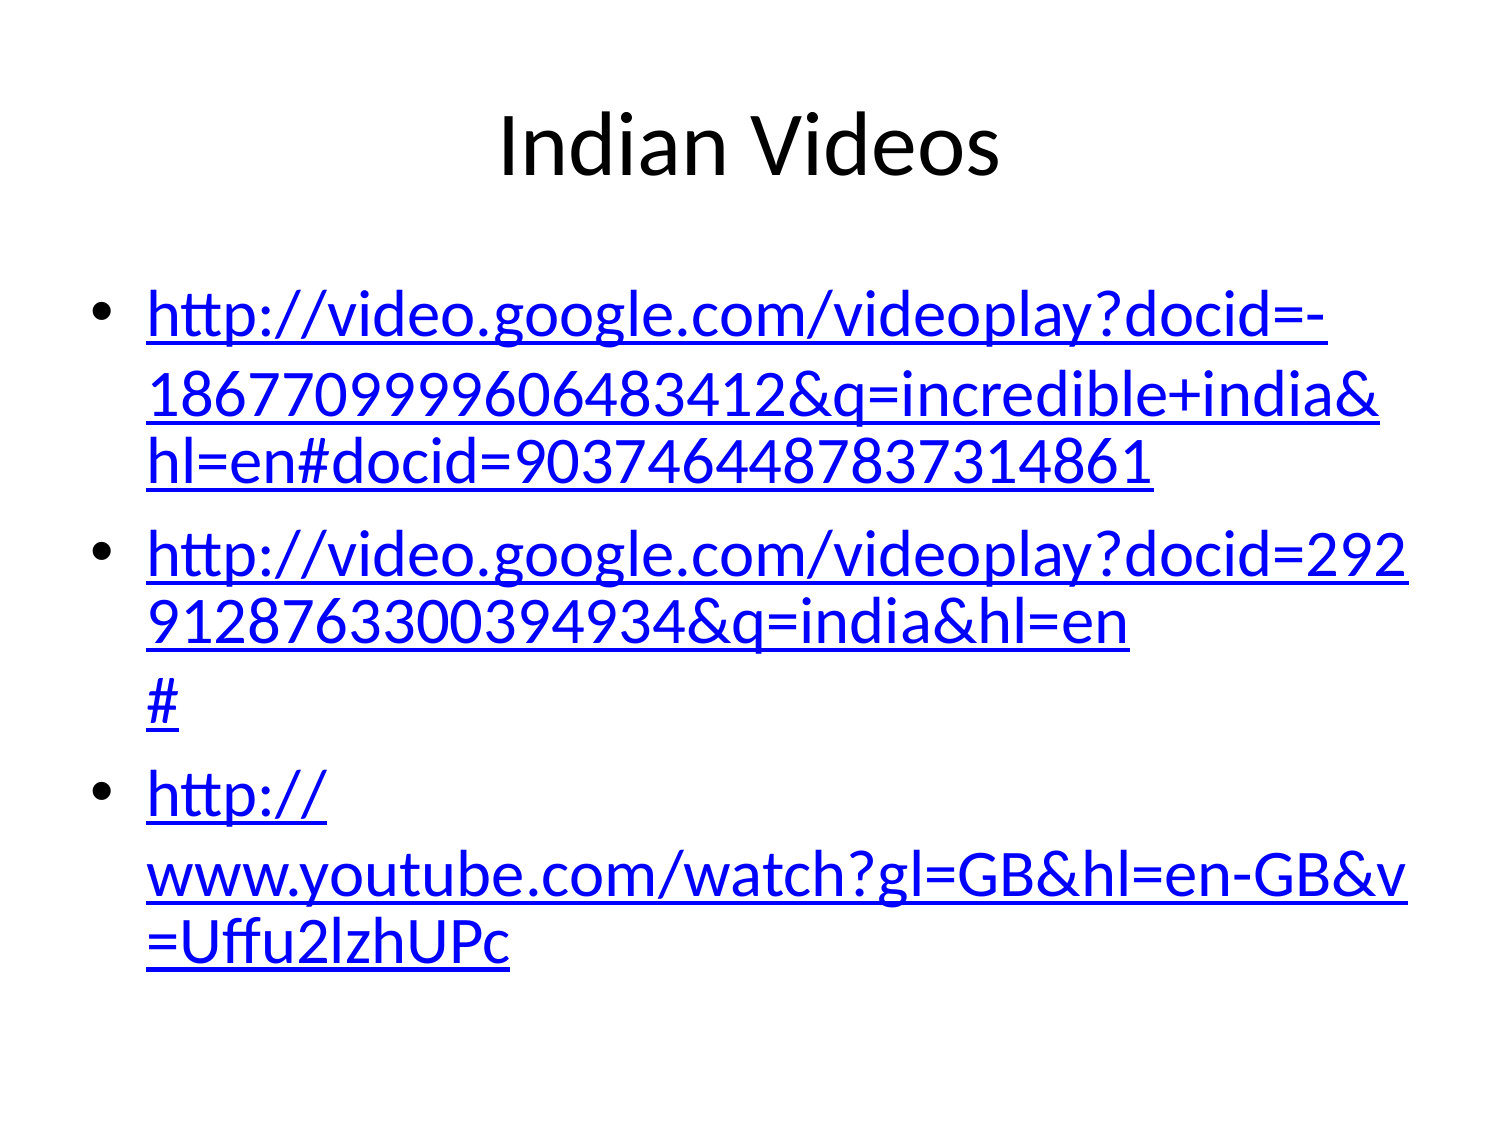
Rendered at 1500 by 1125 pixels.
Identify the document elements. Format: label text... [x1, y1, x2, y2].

title Indian Videos [75, 45, 1425, 233]
list http://video.google.com/videoplay?docid=-1867709999606483412&q=incredible+india&hl=en#docid=9037464487837314861 http://video.google.com/videoplay?docid=2929128763300394934&q=india&hl=en# http://www.youtube.com/watch?gl=GB&hl=en-GB&v=Uffu2lzhUPc [75, 262, 1425, 1005]
